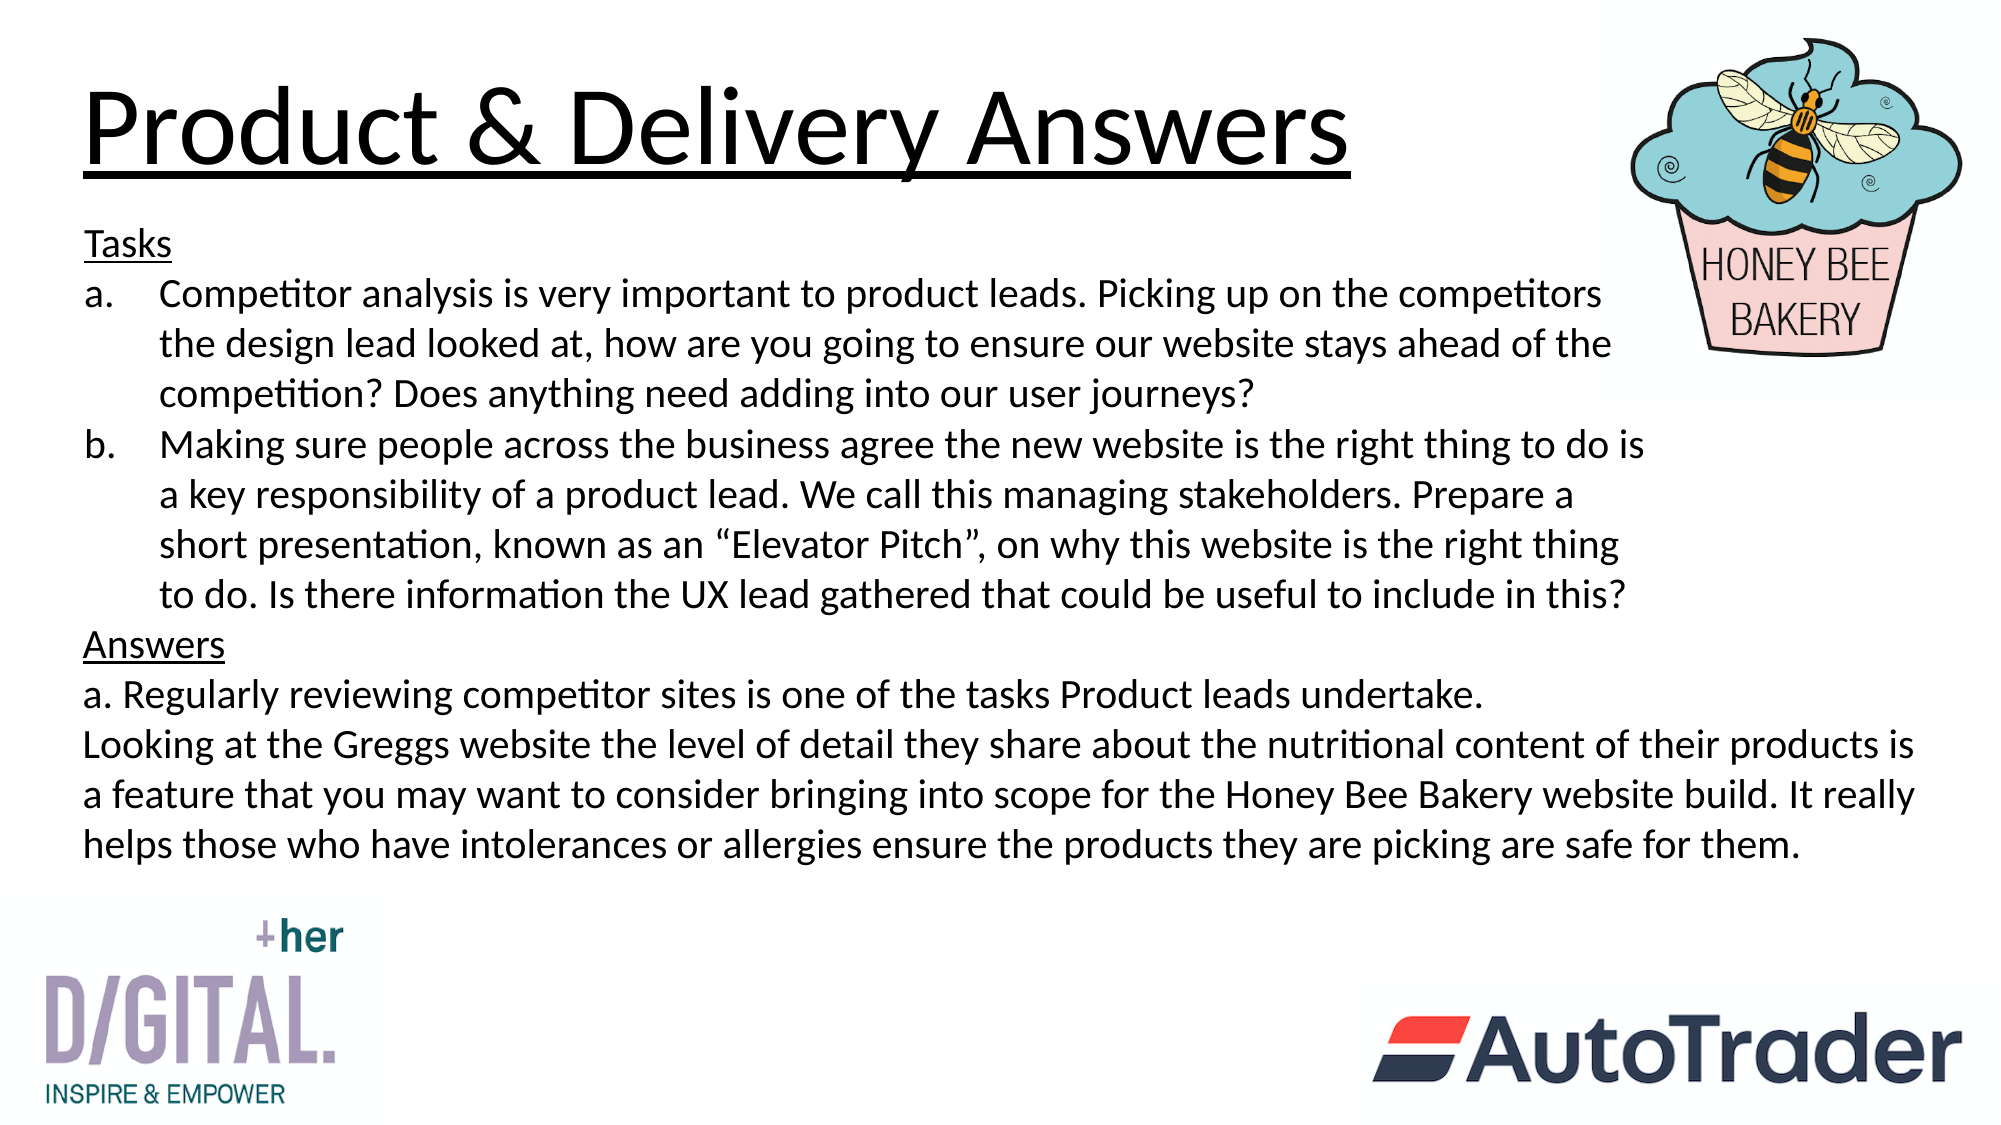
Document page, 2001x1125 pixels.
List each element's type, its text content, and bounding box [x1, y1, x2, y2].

text_box Product & Delivery Answers [67, 44, 1591, 195]
text_box Tasks Competitor analysis is very important to product leads. Picking up on the competitors the design lead looked at, how are you going to ensure our website stays ahead of the competition? Does anything need adding into our user journeys? Making sure people across the business agree the new website is the right thing to do is a key responsibility of a product lead. We call this managing stakeholders. Prepare a short presentation, known as an “Elevator Pitch”, on why this website is the right thing to do. Is there information the UX lead gathered that could be useful to include in this? [69, 208, 1677, 609]
picture [0, 897, 387, 1125]
picture [1347, 979, 2000, 1125]
picture [1591, 0, 2000, 400]
text_box Answers a. Regularly reviewing competitor sites is one of the tasks Product leads undertake. Looking at the Greggs website the level of detail they share about the nutritional content of their products is a feature that you may want to consider bringing into scope for the Honey Bee Bakery website build. It really helps those who have intolerances or allergies ensure the products they are picking are safe for them. [67, 609, 1943, 875]
